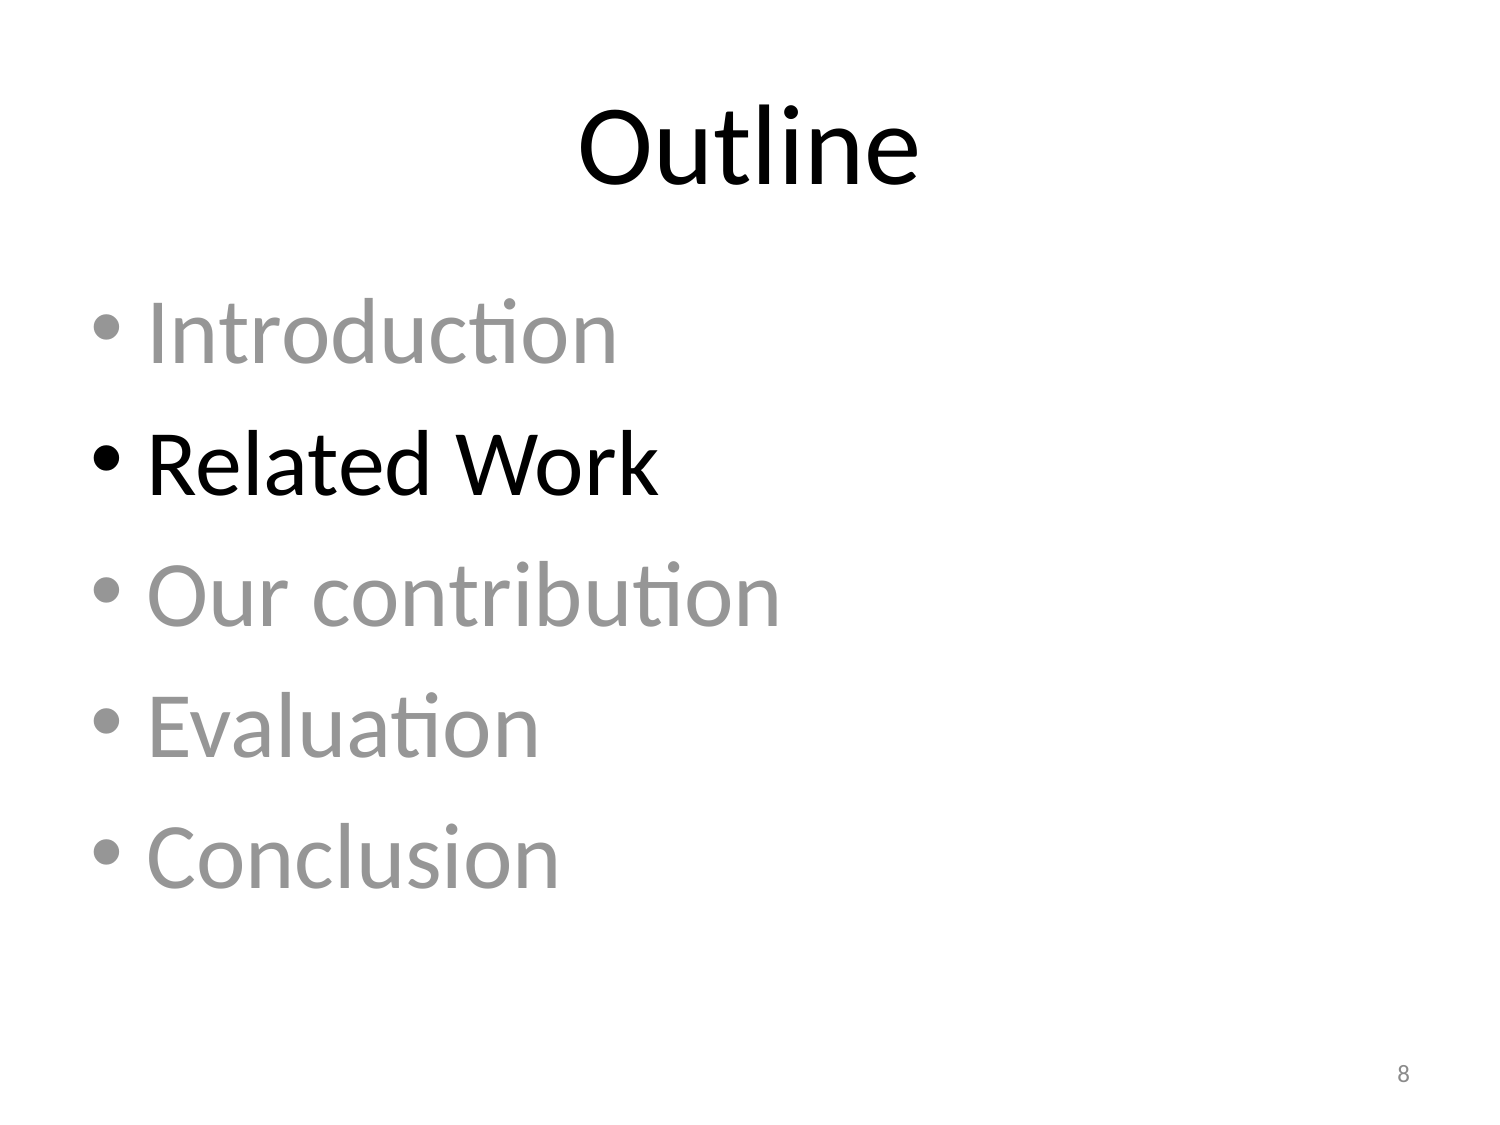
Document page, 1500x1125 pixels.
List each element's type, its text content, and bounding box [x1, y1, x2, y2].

title Outline [75, 45, 1425, 233]
list Introduction Related Work Our contribution Evaluation Conclusion [75, 262, 1425, 1005]
slide_number 8 [1074, 1042, 1425, 1103]
